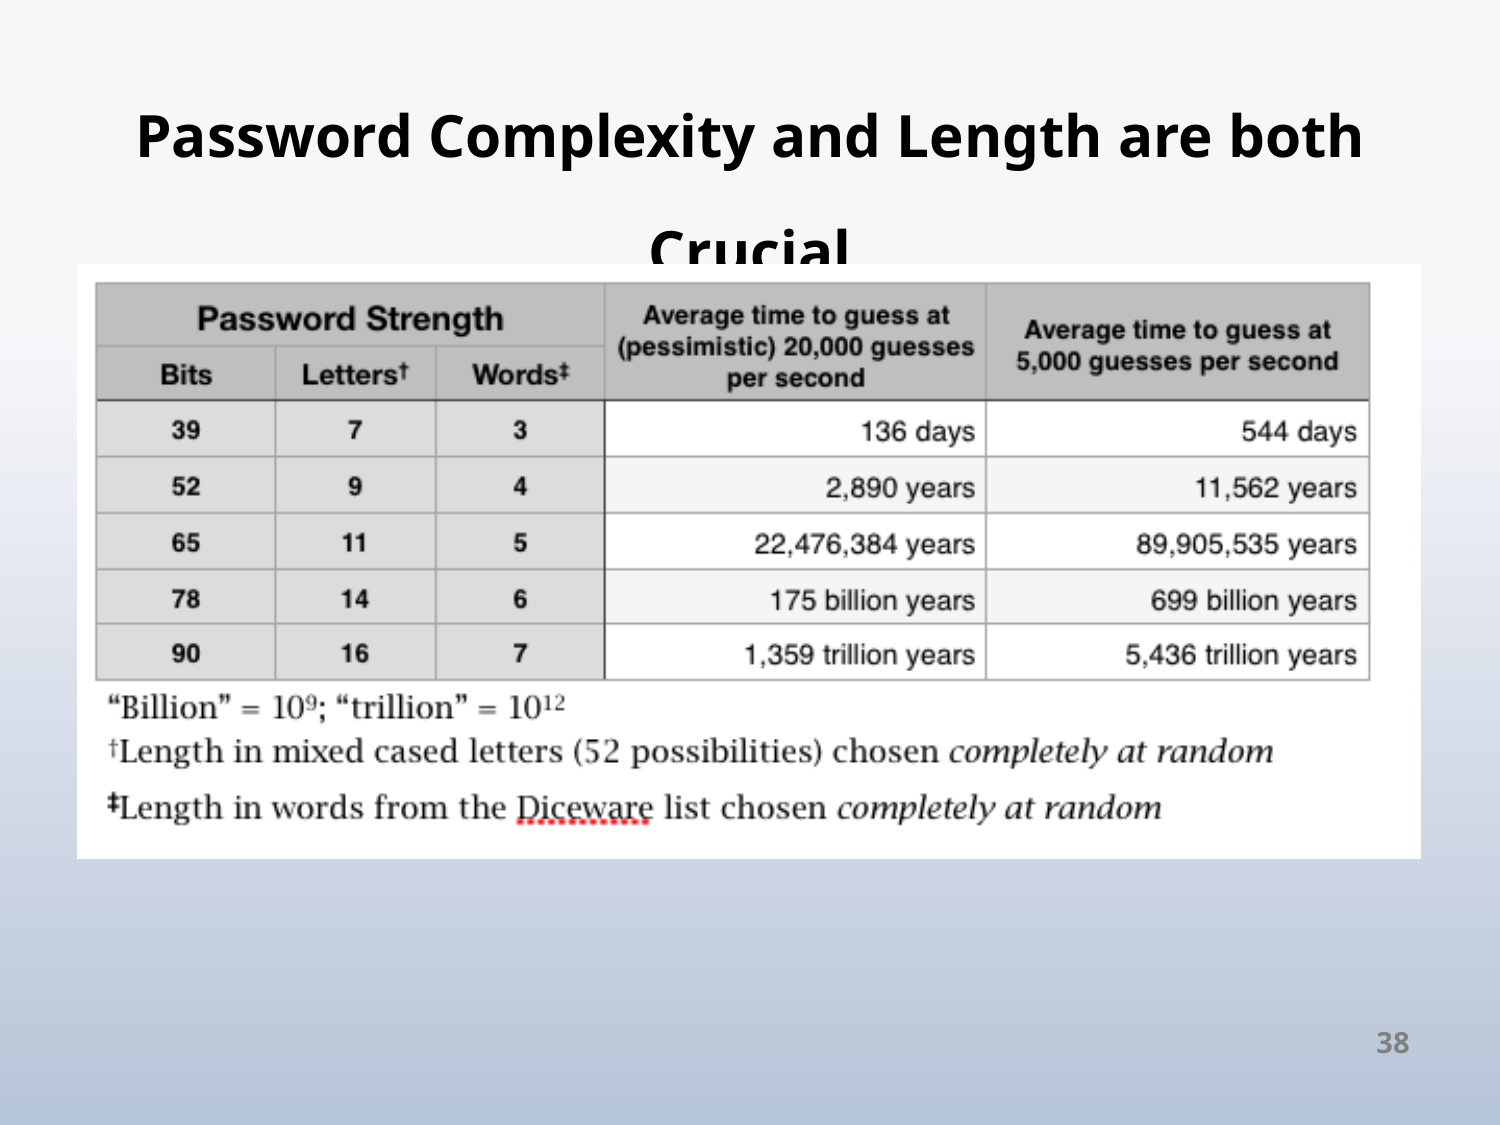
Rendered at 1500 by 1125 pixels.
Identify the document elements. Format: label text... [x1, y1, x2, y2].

title Password Complexity and Length are both Crucial [75, 75, 1425, 263]
slide_number 38 [1074, 1021, 1425, 1067]
picture [75, 262, 1423, 861]
